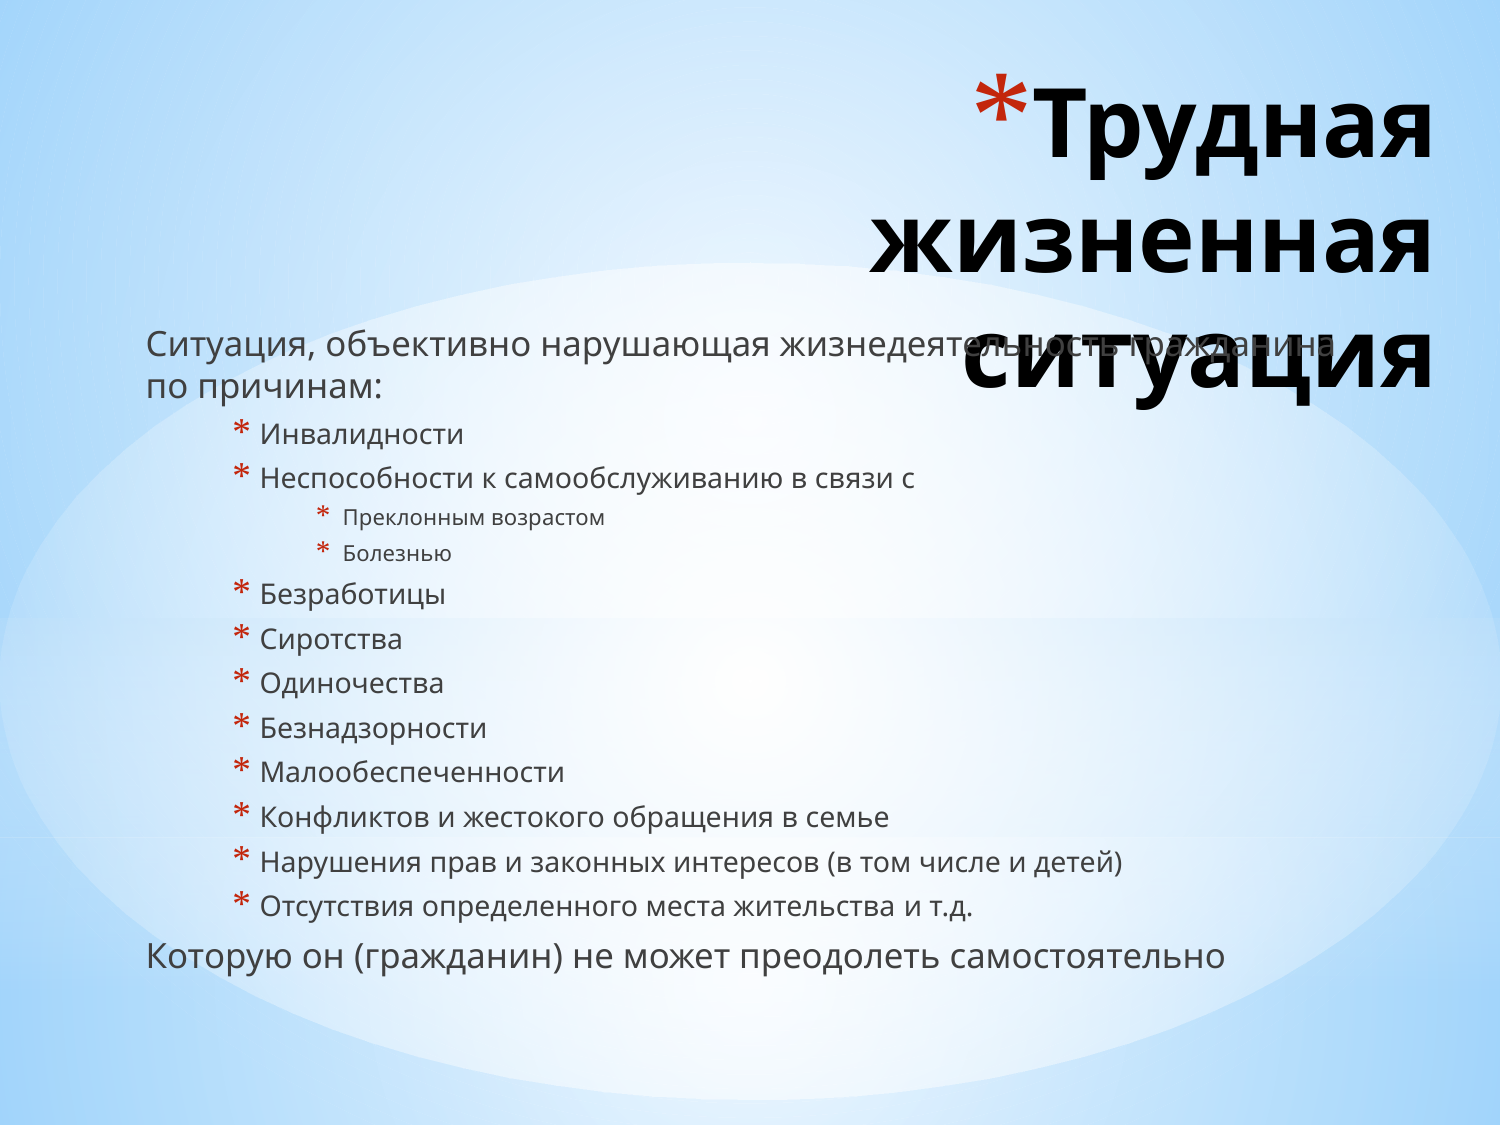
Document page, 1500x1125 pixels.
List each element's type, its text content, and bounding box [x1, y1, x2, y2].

list Ситуация, объективно нарушающая жизнедеятельность гражданина по причинам: Инвалидности Неспособности к самообслуживанию в связи с Преклонным возрастом Болезнью Безработицы Сиротства Одиночества Безнадзорности Малообеспеченности Конфликтов и жестокого обращения в семье Нарушения прав и законных интересов (в том числе и детей) Отсутствия определенного места жительства и т.д. Которую он (гражданин) не может преодолеть самостоятельно [123, 314, 1400, 988]
title Трудная жизненная ситуация [383, 54, 1453, 243]
